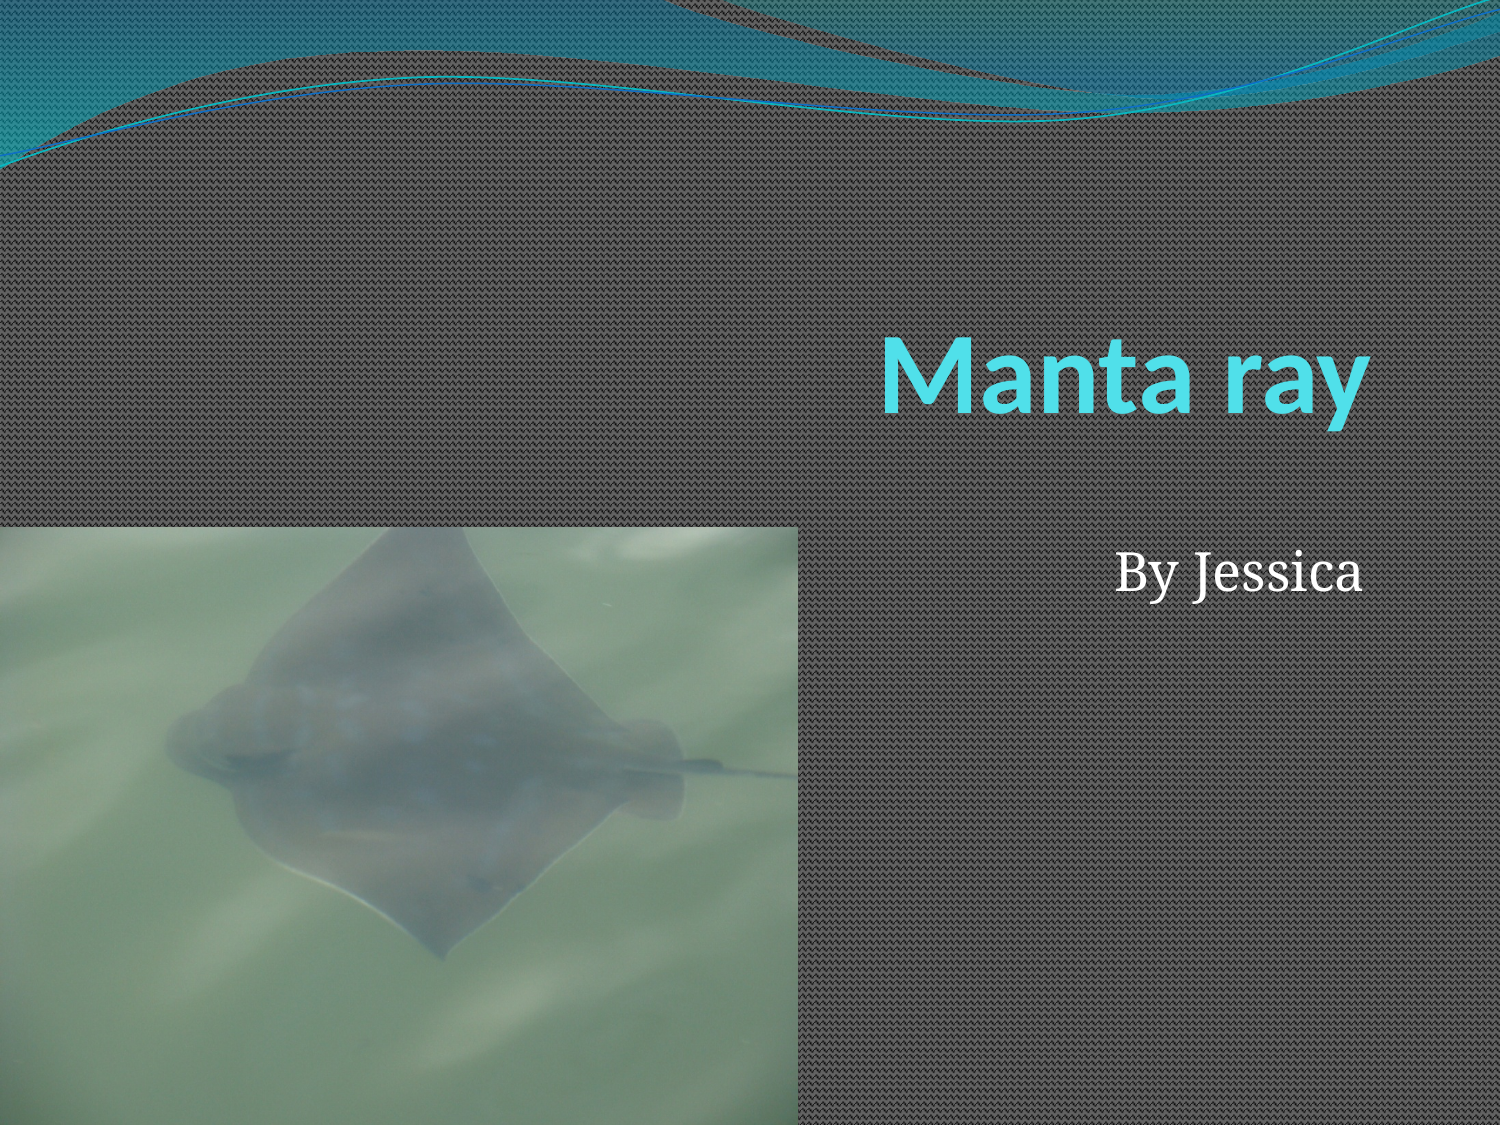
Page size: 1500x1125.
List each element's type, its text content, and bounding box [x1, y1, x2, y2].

subtitle By Jessica [799, 529, 1376, 818]
title Manta ray [100, 196, 1376, 438]
picture [0, 526, 798, 1125]
